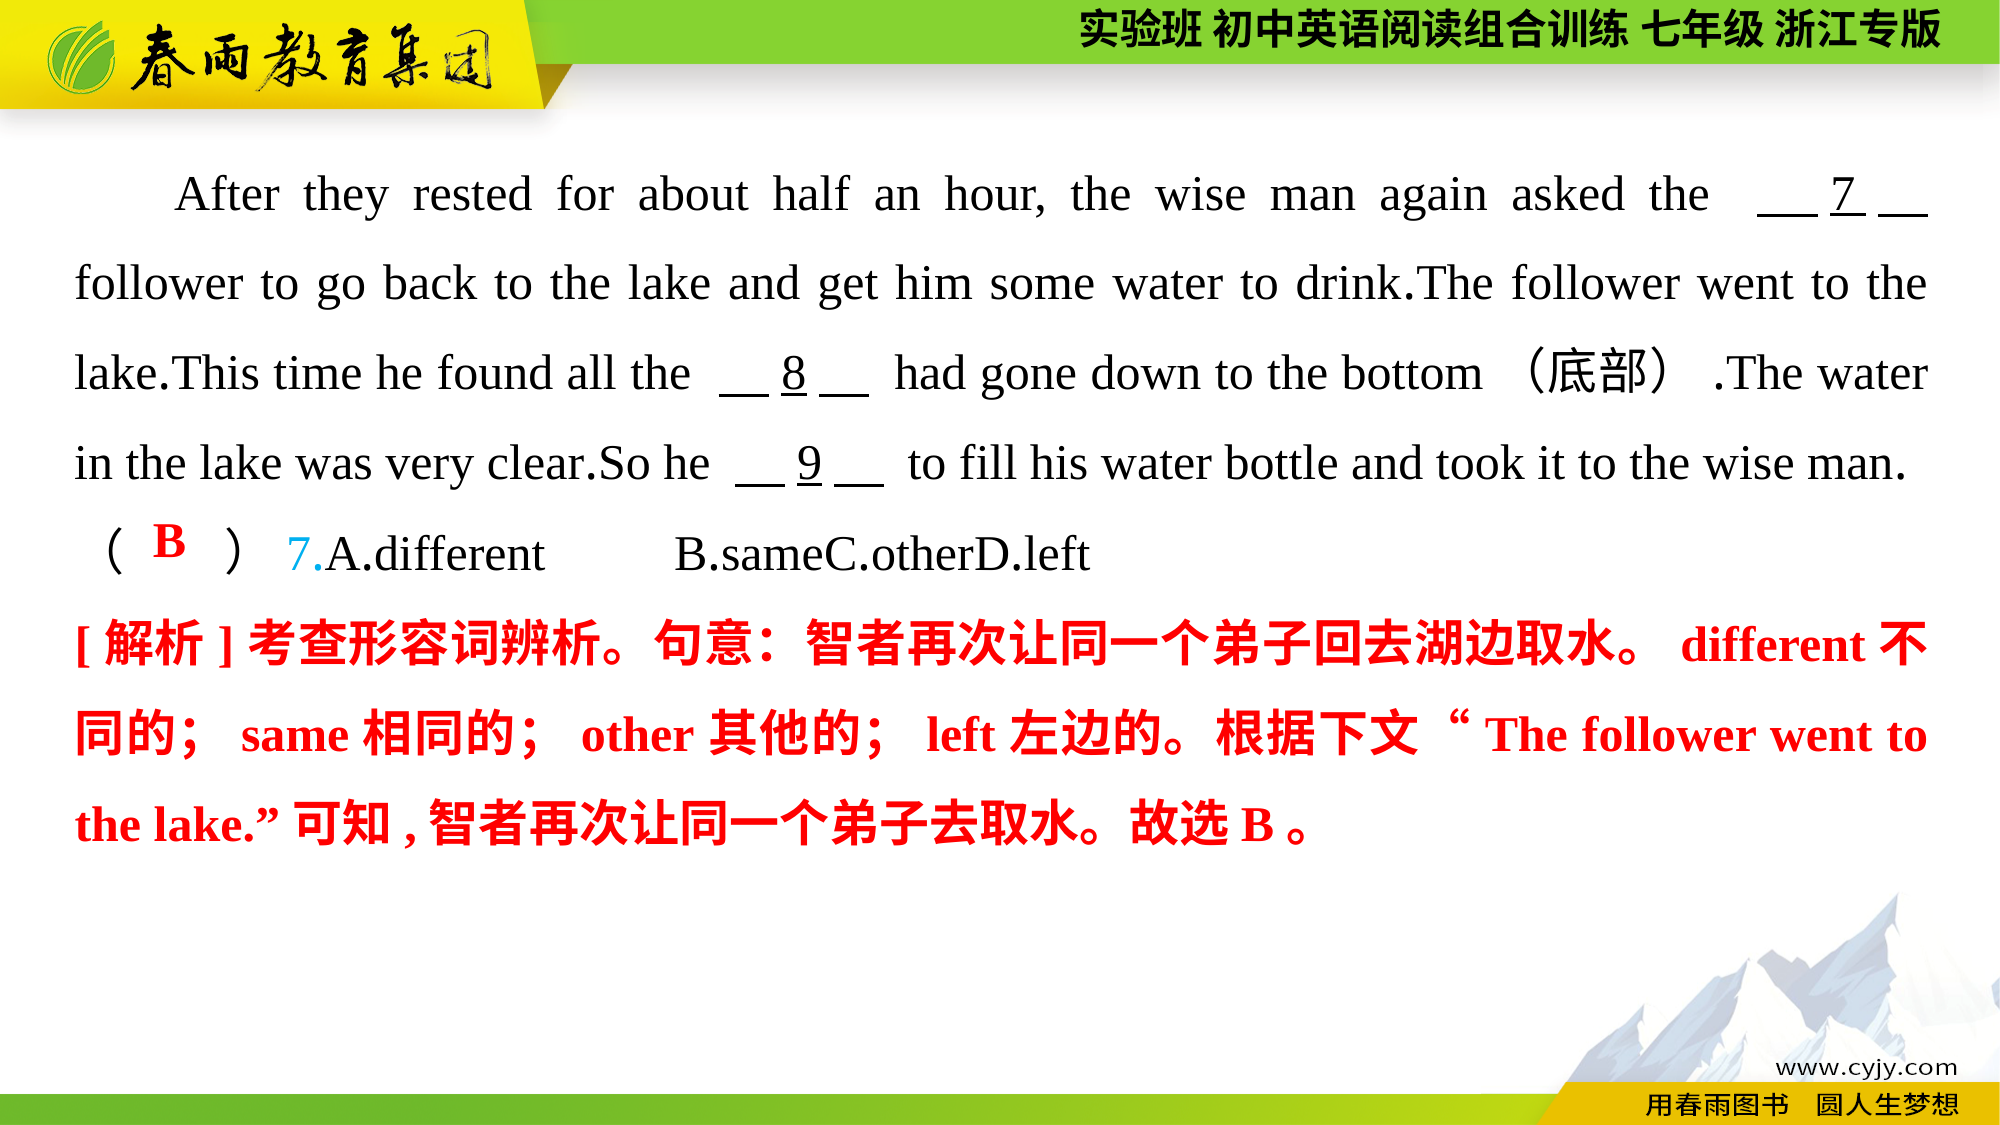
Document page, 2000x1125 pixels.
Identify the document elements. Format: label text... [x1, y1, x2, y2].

text_box B [138, 500, 202, 574]
picture [0, 0, 2000, 1125]
text_box [解析]考查形容词辨析。句意：智者再次让同一个弟子回去湖边取水。different不同的；same相同的；other其他的；left左边的。根据下文“The follower went to the lake.”可知,智者再次让同一个弟子去取水。故选B。 [59, 574, 1944, 859]
list After they rested for about half an hour, the wise man again asked the 7 follower to go back to the lake and get him some water to drink.The follower went to the lake.This time he found all the 8 had gone down to the bottom（底部）.The water in the lake was very clear.So he 9 to fill his water bottle and took it to the wise man. （ ）7.A.different B.same C.other D.left [59, 122, 1944, 574]
